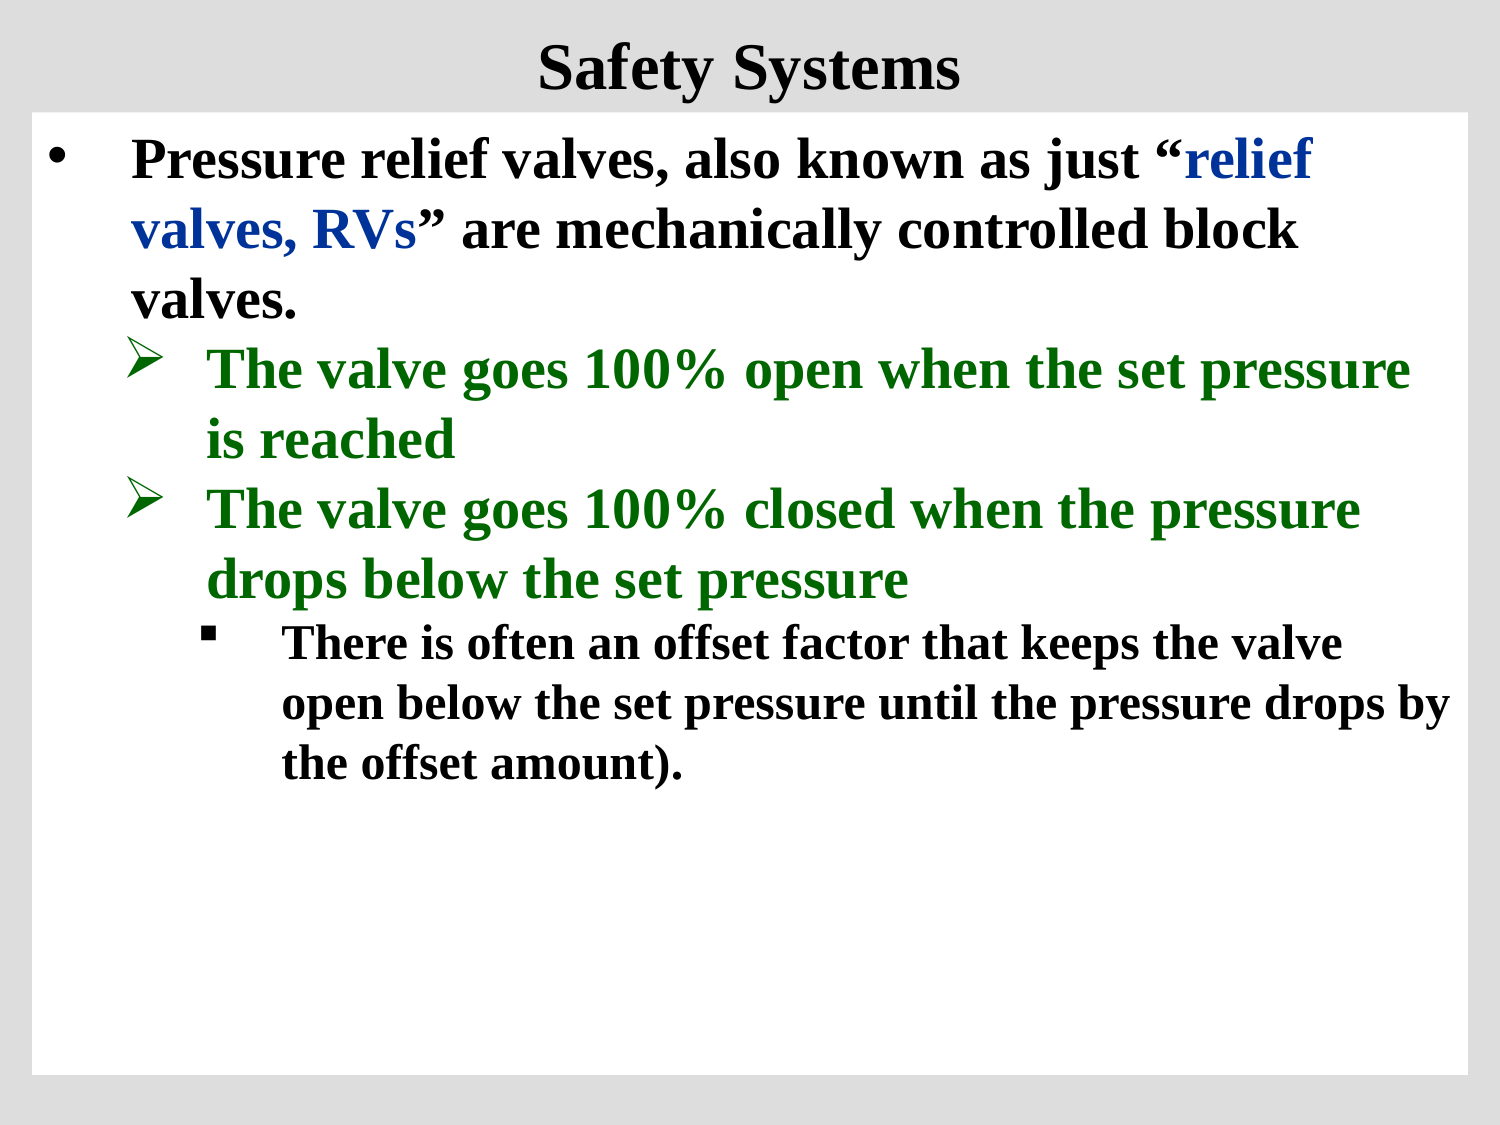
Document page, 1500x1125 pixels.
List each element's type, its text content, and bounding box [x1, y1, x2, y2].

subtitle Pressure relief valves, also known as just “relief valves, RVs” are mechanically controlled block valves. The valve goes 100% open when the set pressure is reached The valve goes 100% closed when the pressure drops below the set pressure There is often an offset factor that keeps the valve open below the set pressure until the pressure drops by the offset amount). [32, 112, 1468, 1075]
title Safety Systems [43, 12, 1457, 112]
